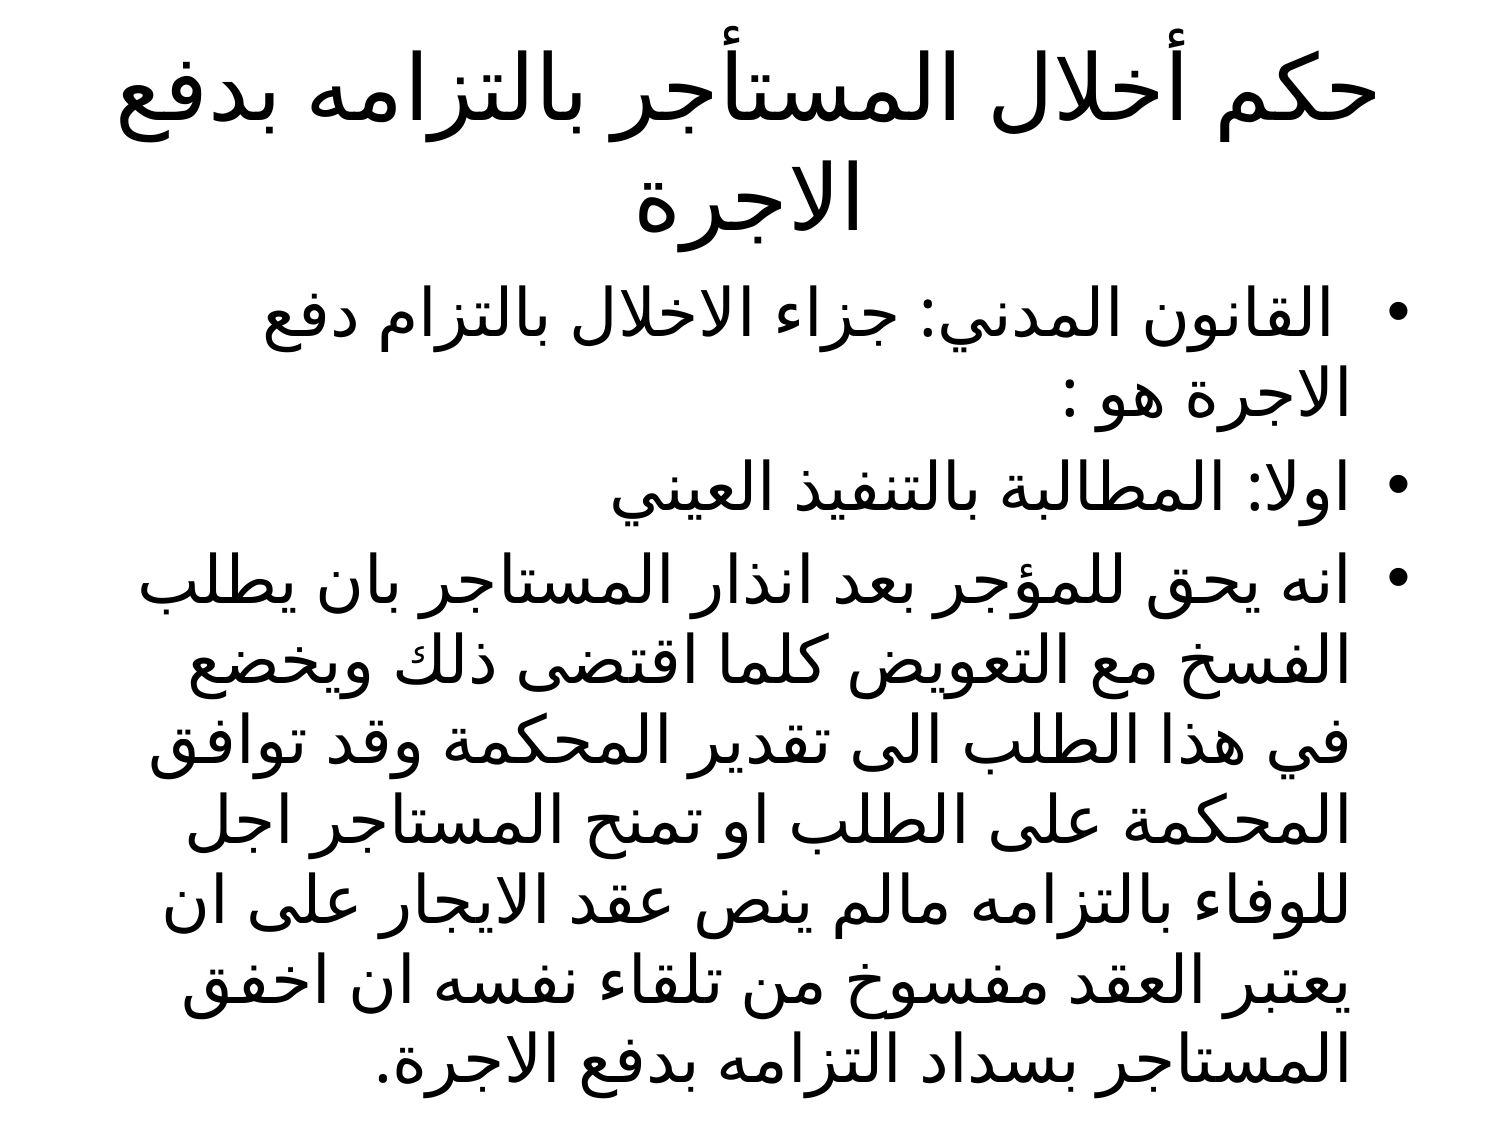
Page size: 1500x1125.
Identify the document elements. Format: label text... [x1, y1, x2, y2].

title حكم أخلال المستأجر بالتزامه بدفع الاجرة [75, 45, 1425, 233]
list القانون المدني: جزاء الاخلال بالتزام دفع الاجرة هو : اولا: المطالبة بالتنفيذ العيني انه يحق للمؤجر بعد انذار المستاجر بان يطلب الفسخ مع التعويض كلما اقتضى ذلك ويخضع في هذا الطلب الى تقدير المحكمة وقد توافق المحكمة على الطلب او تمنح المستاجر اجل للوفاء بالتزامه مالم ينص عقد الايجار على ان يعتبر العقد مفسوخ من تلقاء نفسه ان اخفق المستاجر بسداد التزامه بدفع الاجرة. [75, 262, 1425, 1005]
